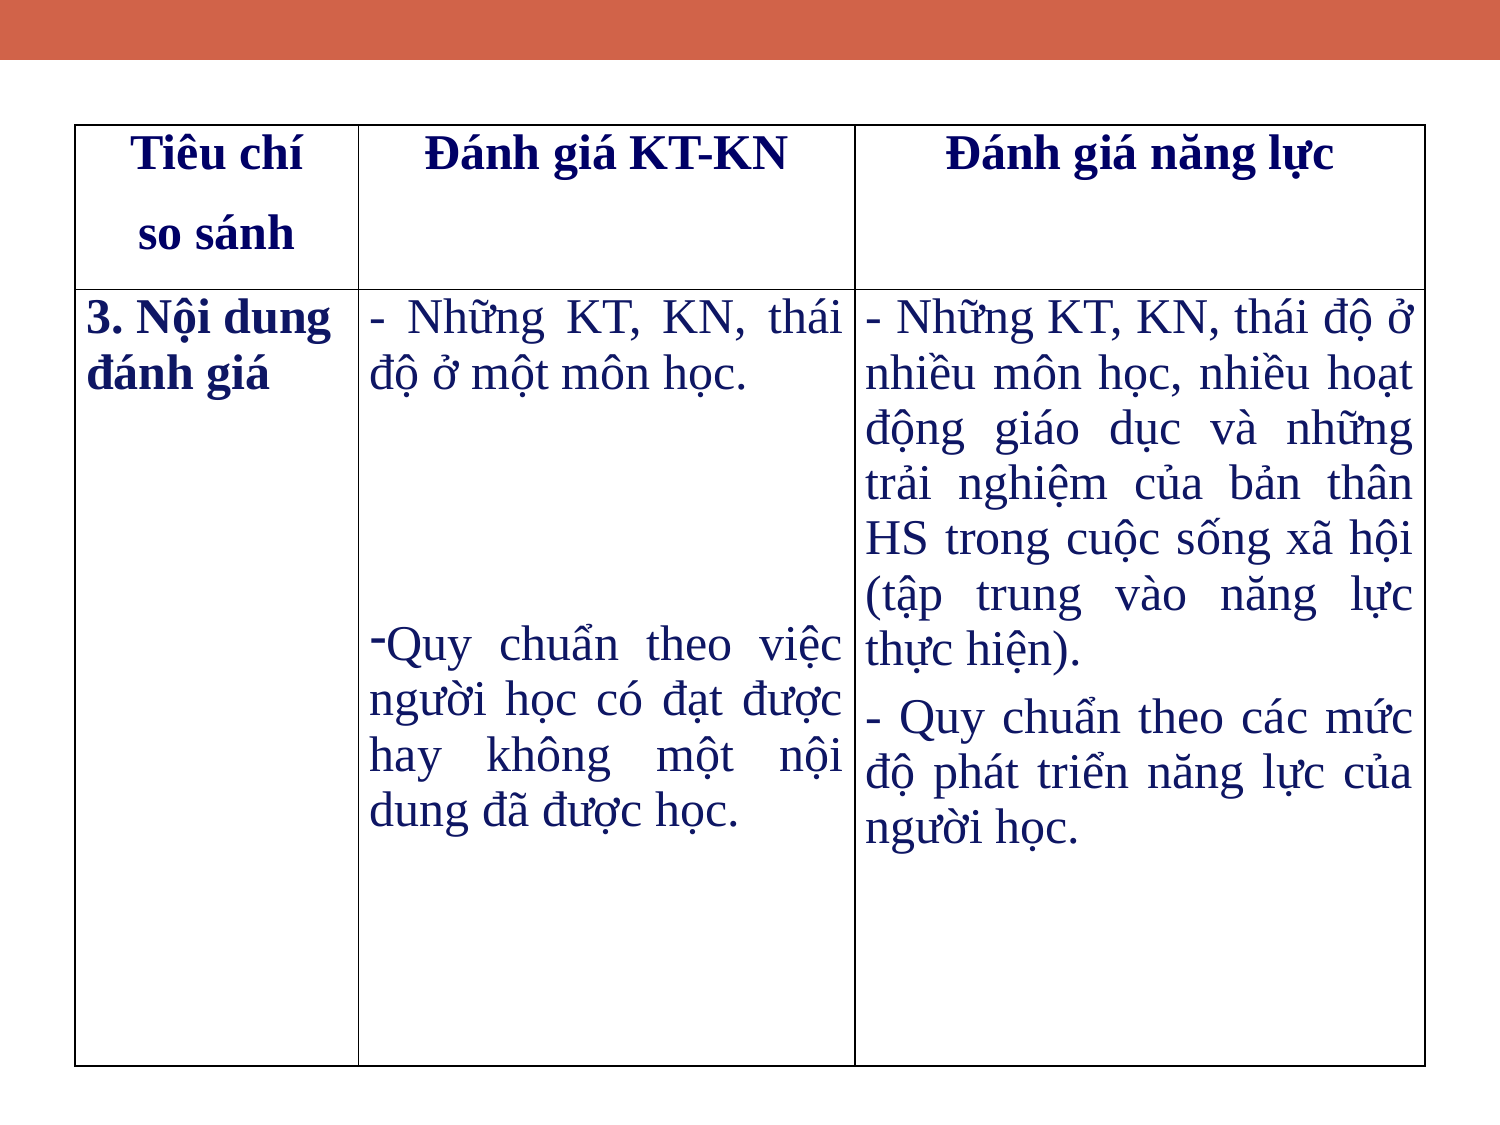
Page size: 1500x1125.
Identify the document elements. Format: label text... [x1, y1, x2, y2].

table_header Đánh giá năng lực [856, 126, 1424, 289]
table_header Tiêu chí so sánh [76, 126, 358, 289]
table_cell - Những KT, KN, thái độ ở một môn học. Quy chuẩn theo việc người học có đạt được hay không một nội dung đã được học. [359, 290, 854, 1065]
table_cell - Những KT, KN, thái độ ở nhiều môn học, nhiều hoạt động giáo dục và những trải nghiệm của bản thân HS trong cuộc sống xã hội (tập trung vào năng lực thực hiện). - Quy chuẩn theo các mức độ phát triển năng lực của người học. [856, 290, 1424, 1065]
table_cell 3. Nội dung đánh giá [76, 290, 358, 1065]
table_header Đánh giá KT-KN [359, 126, 854, 289]
